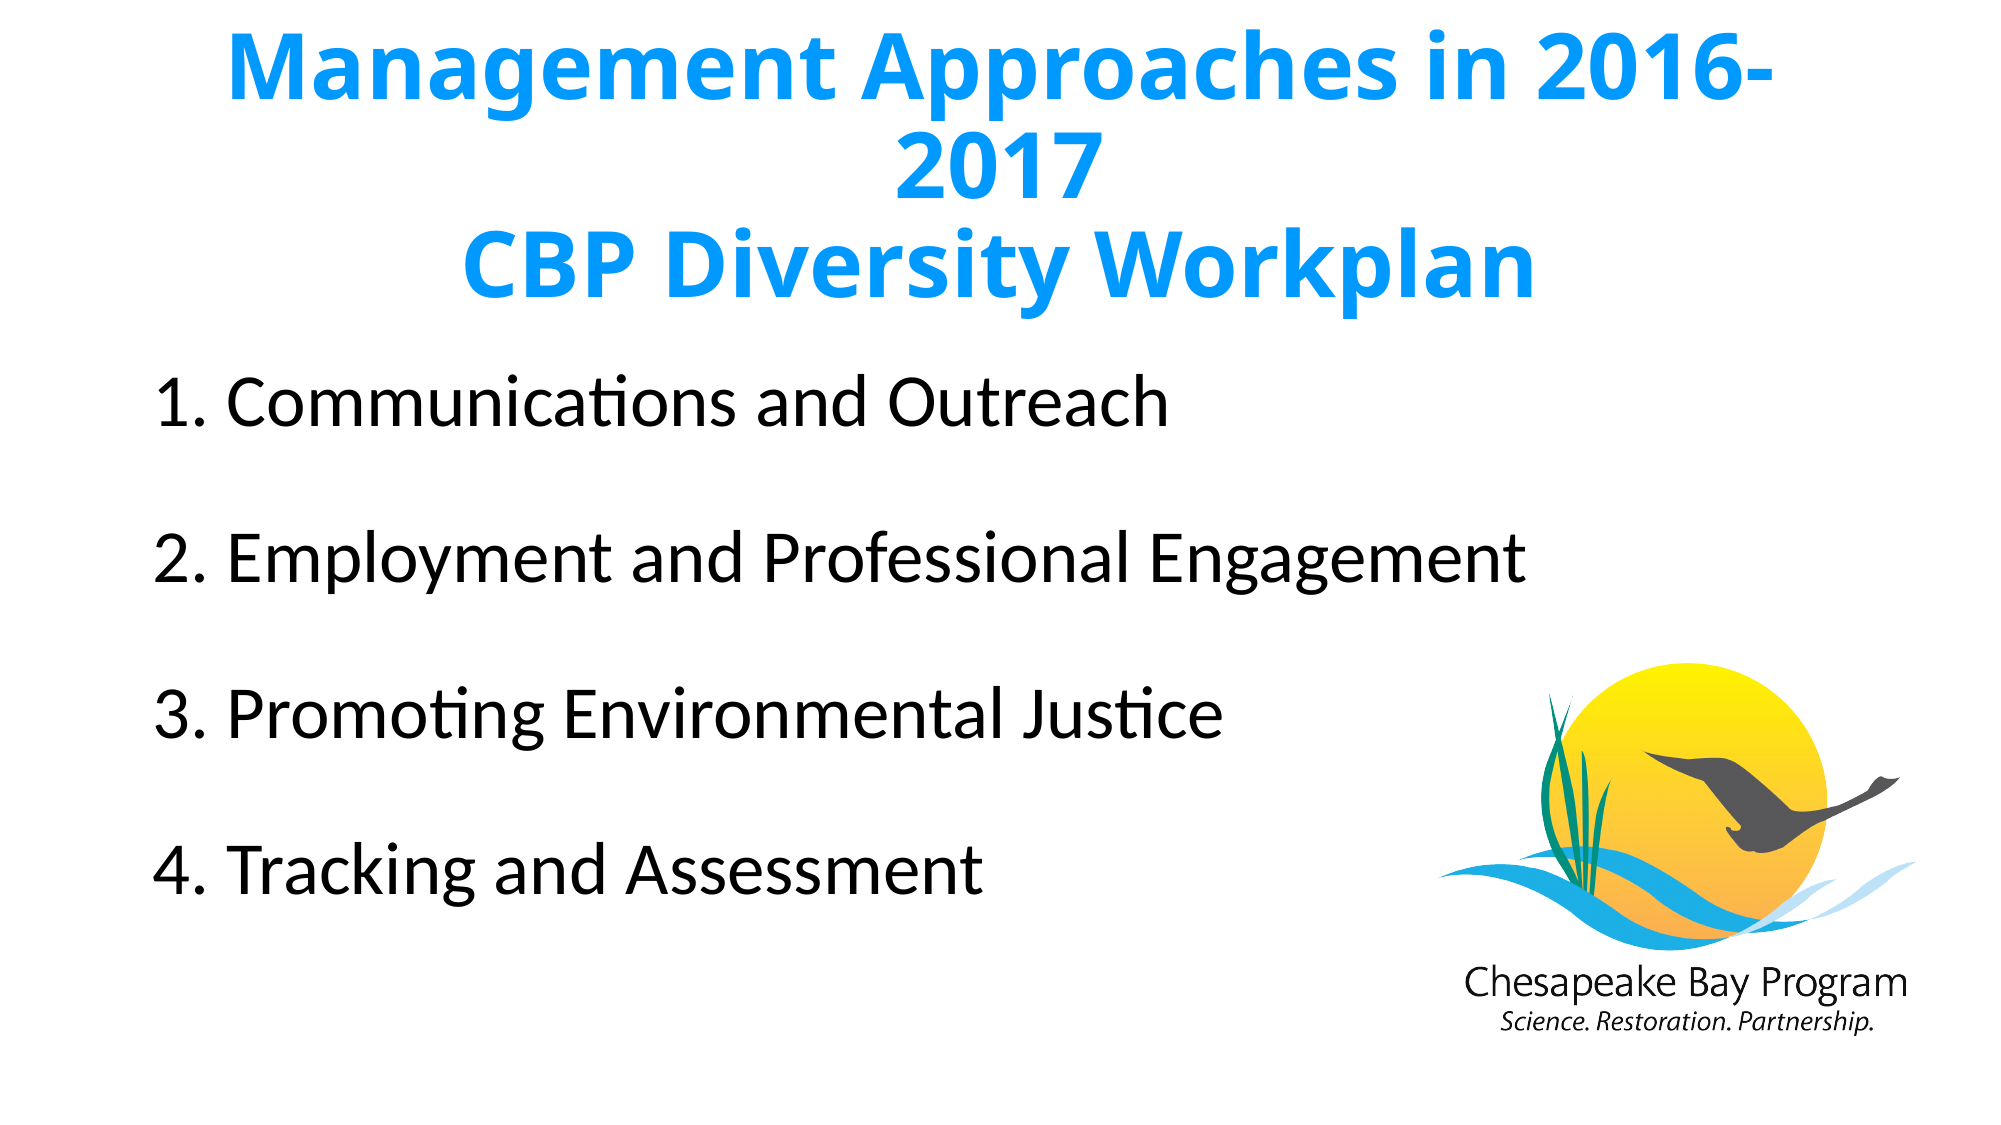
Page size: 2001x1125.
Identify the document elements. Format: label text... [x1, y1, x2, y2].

picture [1437, 660, 1917, 1036]
title Management Approaches in 2016-2017 CBP Diversity Workplan [137, 59, 1863, 278]
list Communications and Outreach Employment and Professional Engagement Promoting Environmental Justice Tracking and Assessment [137, 299, 1863, 1014]
